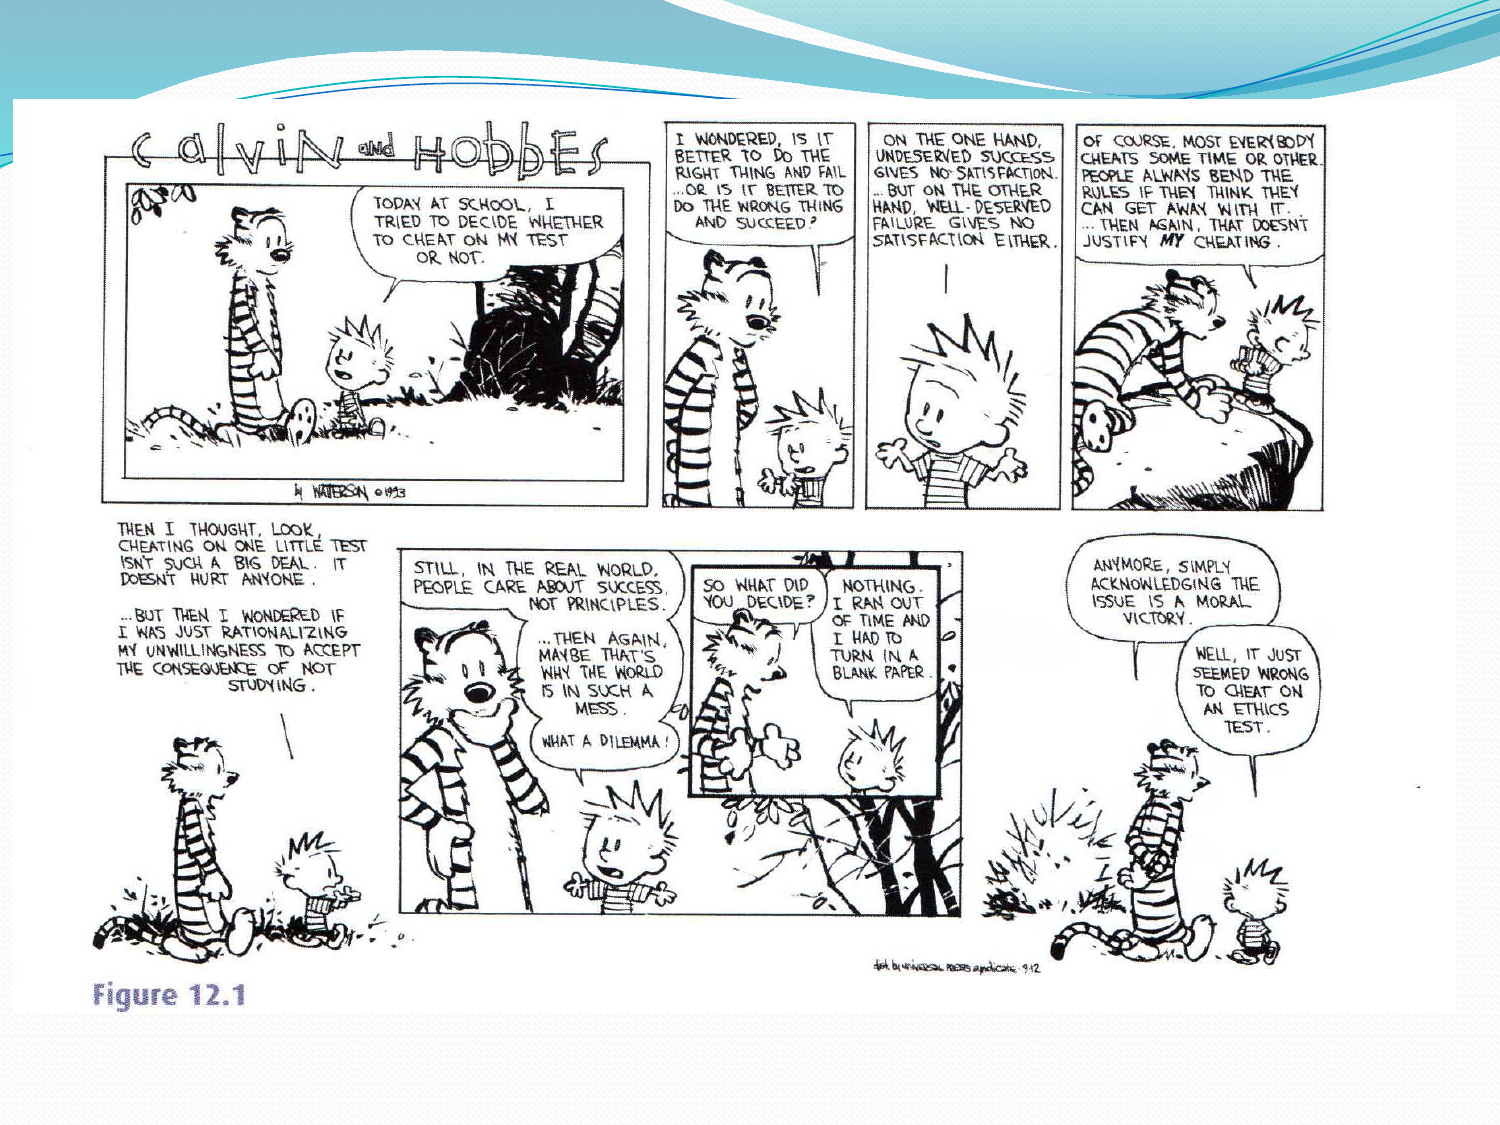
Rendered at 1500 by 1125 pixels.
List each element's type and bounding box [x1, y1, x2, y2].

picture [13, 99, 1457, 1013]
